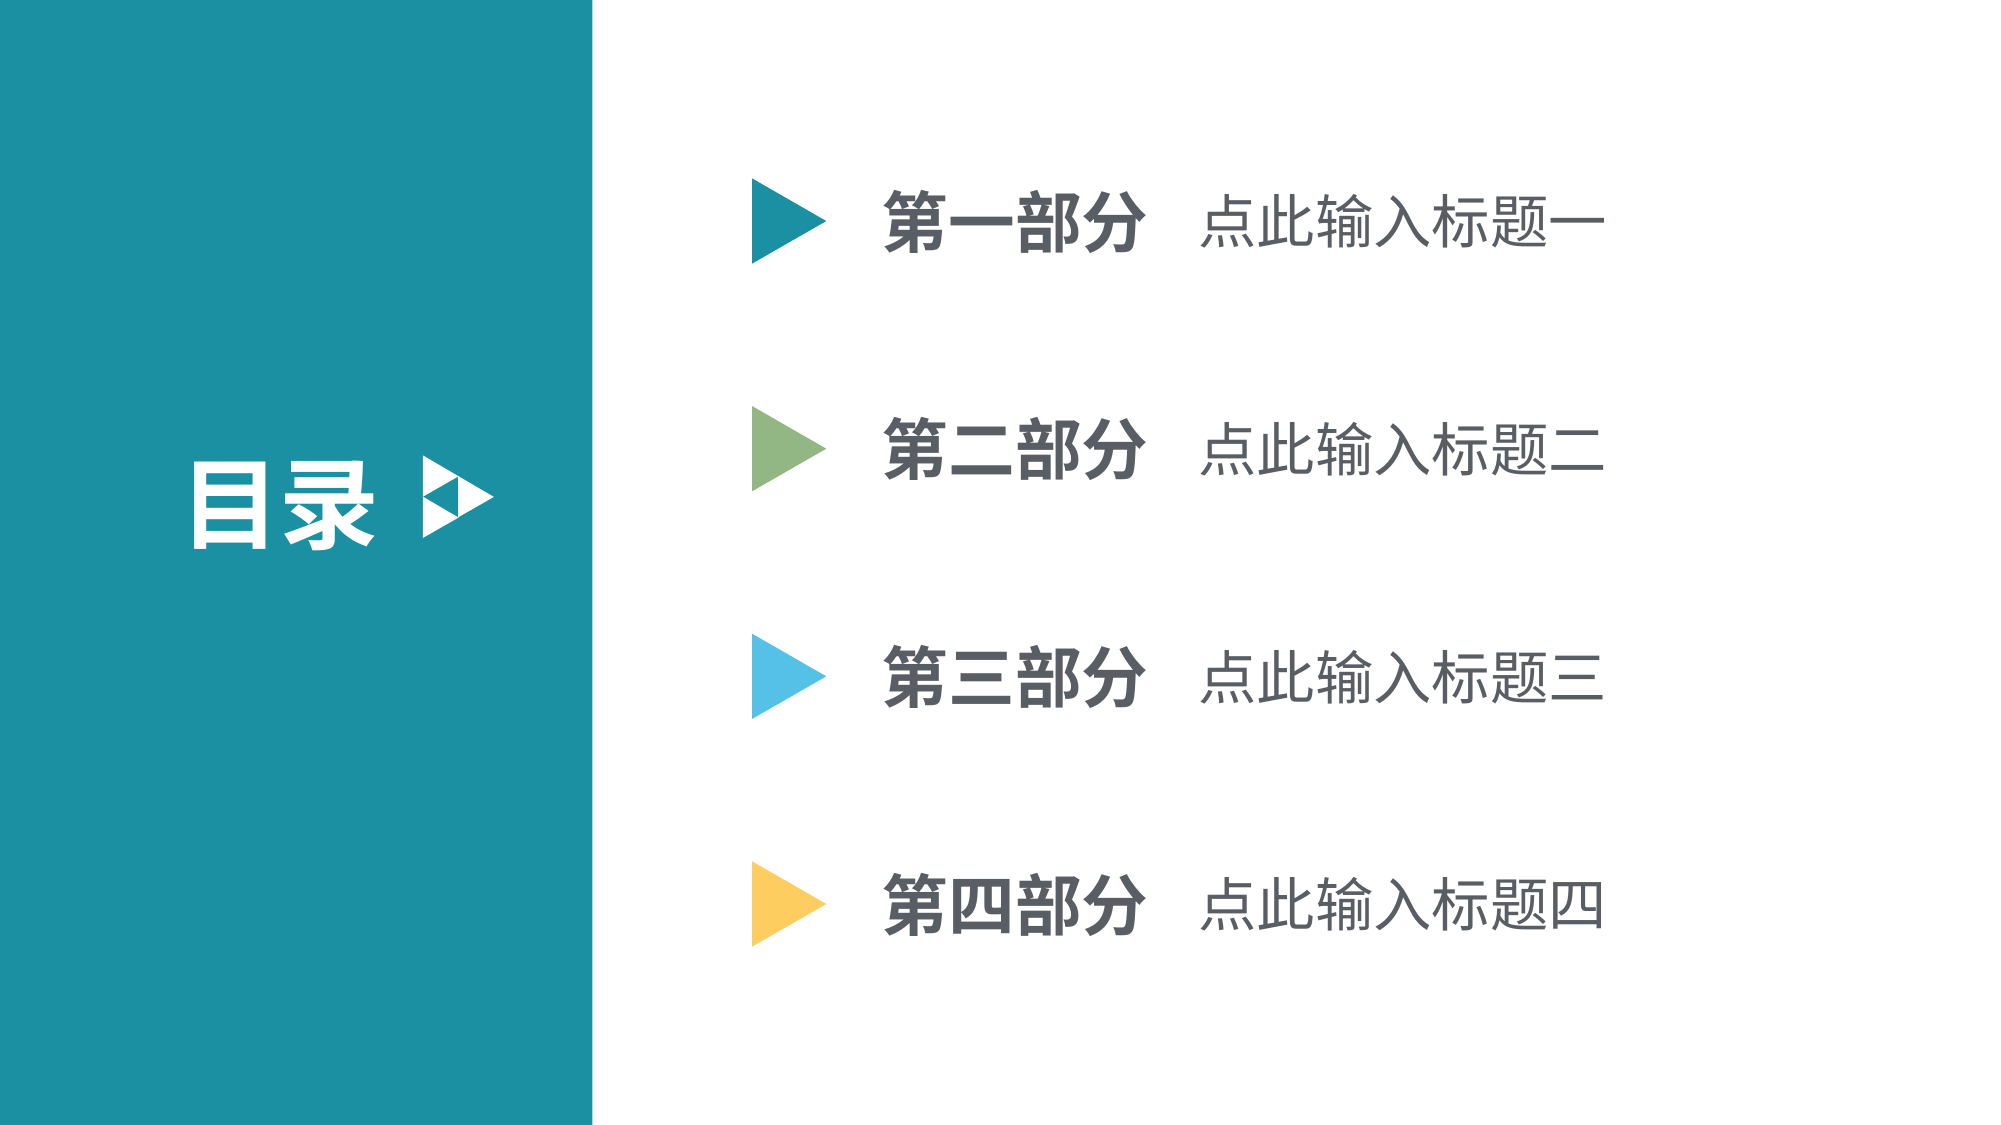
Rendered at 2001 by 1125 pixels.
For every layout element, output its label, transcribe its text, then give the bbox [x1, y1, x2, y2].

text_box 目录 [165, 434, 427, 569]
text_box [751, 859, 829, 949]
text_box [0, 0, 593, 1125]
text_box 点此输入标题一 [1183, 178, 1784, 263]
text_box 点此输入标题四 [1183, 861, 1647, 946]
text_box 点此输入标题二 [1183, 405, 1647, 491]
text_box [751, 631, 829, 721]
text_box [751, 404, 829, 494]
text_box 第三部分 [866, 628, 1184, 723]
text_box 第一部分 [866, 172, 1184, 268]
text_box 第二部分 [866, 400, 1184, 496]
text_box [751, 176, 829, 266]
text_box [411, 453, 488, 531]
text_box 点此输入标题三 [1183, 633, 1647, 719]
text_box 第四部分 [866, 855, 1184, 951]
